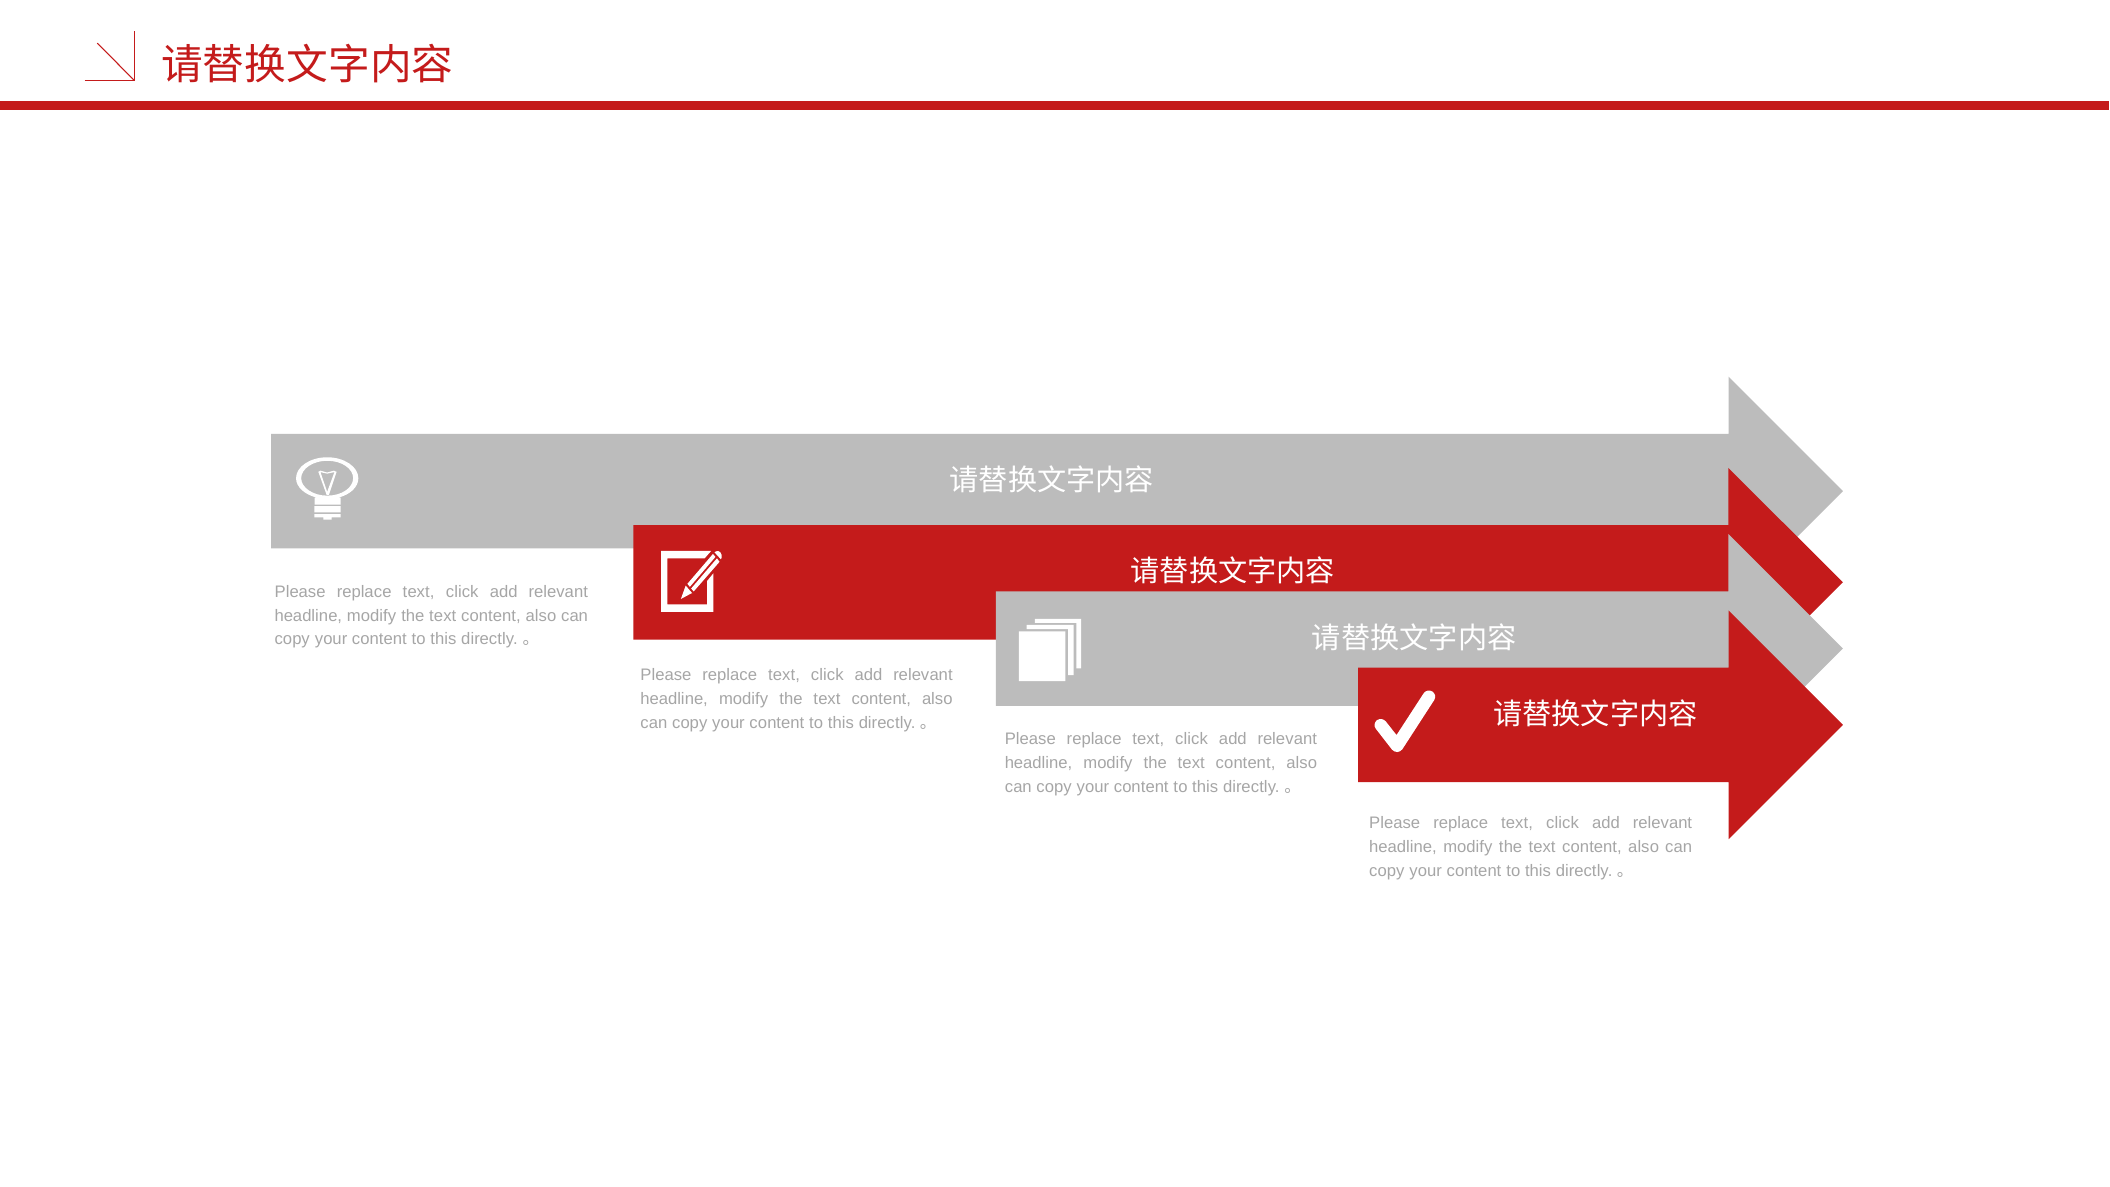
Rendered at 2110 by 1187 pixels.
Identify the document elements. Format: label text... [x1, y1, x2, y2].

text_box 请替换文字内容 [1357, 607, 1845, 842]
text_box 请替换文字内容 [994, 531, 1845, 707]
text_box Please replace text, click add relevant headline, modify the text content, also can copy your content to this directly.。 [624, 652, 969, 740]
text_box Please replace text, click add relevant headline, modify the text content, also can copy your content to this directly.。 [1353, 800, 1709, 888]
text_box Please replace text, click add relevant headline, modify the text content, also can copy your content to this directly.。 [989, 716, 1334, 804]
text_box 请替换文字内容 [270, 374, 1845, 550]
text_box 请替换文字内容 [632, 465, 1845, 641]
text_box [1019, 618, 1082, 682]
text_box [661, 549, 724, 612]
text_box 请替换文字内容 [145, 22, 500, 94]
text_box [296, 457, 359, 520]
text_box Please replace text, click add relevant headline, modify the text content, also can copy your content to this directly.。 [258, 568, 605, 657]
text_box [1374, 690, 1436, 753]
